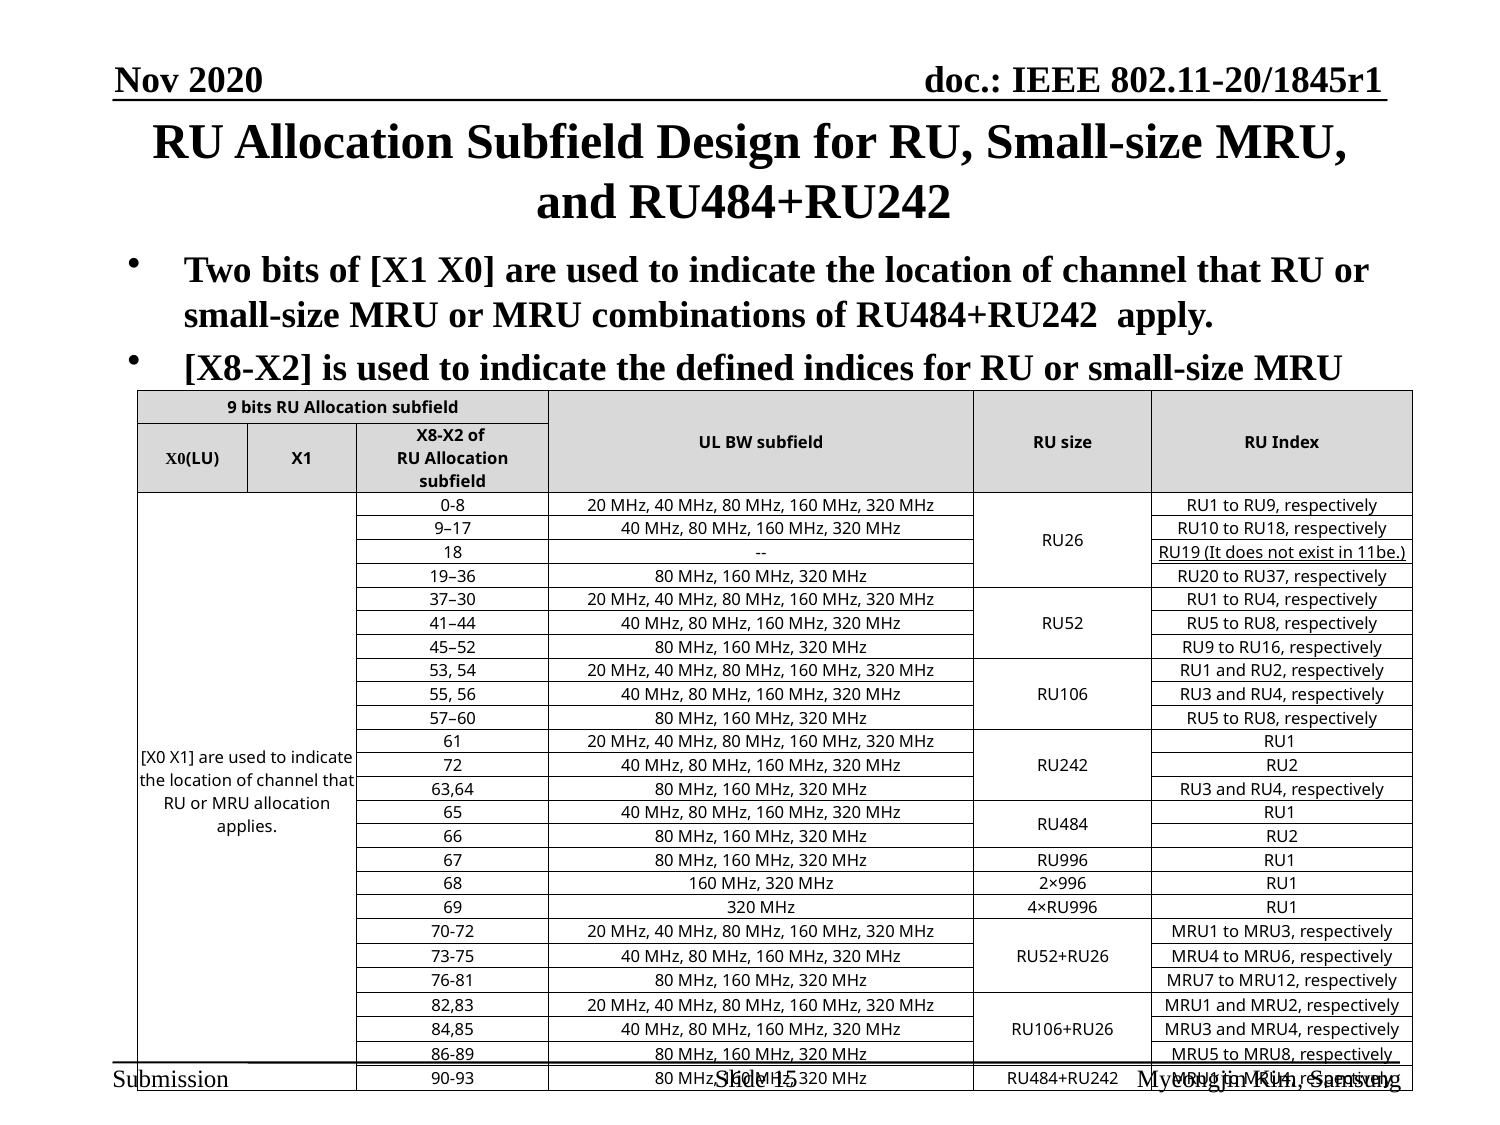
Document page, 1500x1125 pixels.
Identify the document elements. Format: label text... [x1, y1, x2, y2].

table_cell X0(LU) [138, 424, 247, 492]
table_cell 80 MHz, 160 MHz, 320 MHz [549, 968, 973, 992]
table_cell 45–52 [357, 635, 548, 658]
table_cell RU52+RU26 [974, 919, 1151, 992]
table_cell 80 MHz, 160 MHz, 320 MHz [549, 1066, 973, 1090]
table_cell RU1 to RU9, respectively [1152, 493, 1412, 515]
table_cell RU5 to RU8, respectively [1152, 706, 1412, 729]
table_cell RU3 and RU4, respectively [1152, 682, 1412, 705]
table_cell RU3 and RU4, respectively [1152, 777, 1412, 800]
table_cell 57–60 [357, 706, 548, 729]
table_cell 80 MHz, 160 MHz, 320 MHz [549, 564, 973, 587]
table_cell RU1 and RU2, respectively [1152, 659, 1412, 681]
table_cell 72 [357, 753, 548, 776]
table_cell RU9 to RU16, respectively [1152, 635, 1412, 658]
table_cell RU1 [1152, 872, 1412, 894]
table_cell 20 MHz, 40 MHz, 80 MHz, 160 MHz, 320 MHz [549, 659, 973, 681]
table_cell 37–30 [357, 588, 548, 610]
table_cell 61 [357, 730, 548, 752]
table_cell 63,64 [357, 777, 548, 800]
table_cell 19–36 [357, 564, 548, 587]
table_cell 20 MHz, 40 MHz, 80 MHz, 160 MHz, 320 MHz [549, 730, 973, 752]
table_cell 20 MHz, 40 MHz, 80 MHz, 160 MHz, 320 MHz [549, 993, 973, 1016]
table_cell 84,85 [357, 1017, 548, 1041]
table_cell RU996 [974, 848, 1151, 871]
table_cell 40 MHz, 80 MHz, 160 MHz, 320 MHz [549, 753, 973, 776]
table_cell RU106 [974, 659, 1151, 729]
table_cell MRU1 to MRU3, respectively [1152, 919, 1412, 943]
table_cell 82,83 [357, 993, 548, 1016]
table_cell MRU7 to MRU12, respectively [1152, 968, 1412, 992]
table_cell 55, 56 [357, 682, 548, 705]
table_cell 40 MHz, 80 MHz, 160 MHz, 320 MHz [549, 801, 973, 823]
table_cell RU1 [1152, 848, 1412, 871]
table_cell 40 MHz, 80 MHz, 160 MHz, 320 MHz [549, 1017, 973, 1041]
table_cell 69 [357, 895, 548, 918]
table_cell MRU1 and MRU2, respectively [1152, 993, 1412, 1016]
table_cell 80 MHz, 160 MHz, 320 MHz [549, 824, 973, 847]
table_cell 0-8 [357, 493, 548, 515]
table_cell MRU4 to MRU6, respectively [1152, 944, 1412, 967]
table_cell RU2 [1152, 824, 1412, 847]
table_cell X8-X2 of RU Allocation subfield [357, 424, 548, 492]
table_cell 2×996 [974, 872, 1151, 894]
table_cell 68 [357, 872, 548, 894]
table_cell X1 [248, 424, 356, 492]
table_header RU size [974, 391, 1151, 492]
table_cell 80 MHz, 160 MHz, 320 MHz [549, 777, 973, 800]
table_cell RU5 to RU8, respectively [1152, 611, 1412, 634]
table_cell 80 MHz, 160 MHz, 320 MHz [549, 848, 973, 871]
table_cell 90-93 [357, 1066, 548, 1090]
table_cell 9–17 [357, 516, 548, 539]
table_cell 70-72 [357, 919, 548, 943]
table_cell 40 MHz, 80 MHz, 160 MHz, 320 MHz [549, 944, 973, 967]
table_header RU Index [1152, 391, 1412, 492]
table_cell 4×RU996 [974, 895, 1151, 918]
table_cell RU10 to RU18, respectively [1152, 516, 1412, 539]
table_cell 66 [357, 824, 548, 847]
table_cell MRU5 to MRU8, respectively [1152, 1042, 1412, 1065]
table_cell RU19 (It does not exist in 11be.) [1152, 540, 1412, 563]
table_cell 20 MHz, 40 MHz, 80 MHz, 160 MHz, 320 MHz [549, 588, 973, 610]
table_cell 76-81 [357, 968, 548, 992]
table_cell 86-89 [357, 1042, 548, 1065]
table_cell 53, 54 [357, 659, 548, 681]
table_cell 65 [357, 801, 548, 823]
table_cell 320 MHz [549, 895, 973, 918]
table_cell RU106+RU26 [974, 993, 1151, 1065]
table_cell RU484+RU242 [974, 1066, 1151, 1090]
table_cell 41–44 [357, 611, 548, 634]
table_cell 73-75 [357, 944, 548, 967]
table_cell 18 [357, 540, 548, 563]
table_header 9 bits RU Allocation subfield [138, 391, 548, 423]
table_cell 20 MHz, 40 MHz, 80 MHz, 160 MHz, 320 MHz [549, 919, 973, 943]
table_cell -- [549, 540, 973, 563]
table_cell 40 MHz, 80 MHz, 160 MHz, 320 MHz [549, 611, 973, 634]
table_cell 20 MHz, 40 MHz, 80 MHz, 160 MHz, 320 MHz [549, 493, 973, 515]
title RU Allocation Subfield Design for RU, Small-size MRU, and RU484+RU242 [112, 112, 1388, 226]
table_cell RU2 [1152, 753, 1412, 776]
text_box Two bits of [X1 X0] are used to indicate the location of channel that RU or small-size MRU or MRU combinations of RU484+RU242 apply. [X8-X2] is used to indicate the defined indices for RU or small-size MRU or MRU combinations of RU484+RU242 as follows. [112, 237, 1388, 1000]
table_cell 67 [357, 848, 548, 871]
table_cell RU242 [974, 730, 1151, 800]
table_header UL BW subfield [549, 391, 973, 492]
table_cell RU20 to RU37, respectively [1152, 564, 1412, 587]
table_cell RU484 [974, 801, 1151, 847]
table_cell 160 MHz, 320 MHz [549, 872, 973, 894]
table_cell 80 MHz, 160 MHz, 320 MHz [549, 706, 973, 729]
table_cell 80 MHz, 160 MHz, 320 MHz [549, 635, 973, 658]
table_cell 40 MHz, 80 MHz, 160 MHz, 320 MHz [549, 516, 973, 539]
table_cell RU1 [1152, 801, 1412, 823]
table_cell [X0 X1] are used to indicate the location of channel that RU or MRU allocation applies. [138, 493, 356, 1090]
table_cell MRU3 and MRU4, respectively [1152, 1017, 1412, 1041]
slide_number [114, 54, 309, 101]
table_cell RU1 [1152, 895, 1412, 918]
table_cell RU52 [974, 588, 1151, 658]
table_cell RU1 [1152, 730, 1412, 752]
table_cell 80 MHz, 160 MHz, 320 MHz [549, 1042, 973, 1065]
table_cell 40 MHz, 80 MHz, 160 MHz, 320 MHz [549, 682, 973, 705]
table_cell RU1 to RU4, respectively [1152, 588, 1412, 610]
table_cell RU26 [974, 493, 1151, 587]
table_cell MRU1 to MRU4, respectively [1152, 1066, 1412, 1090]
